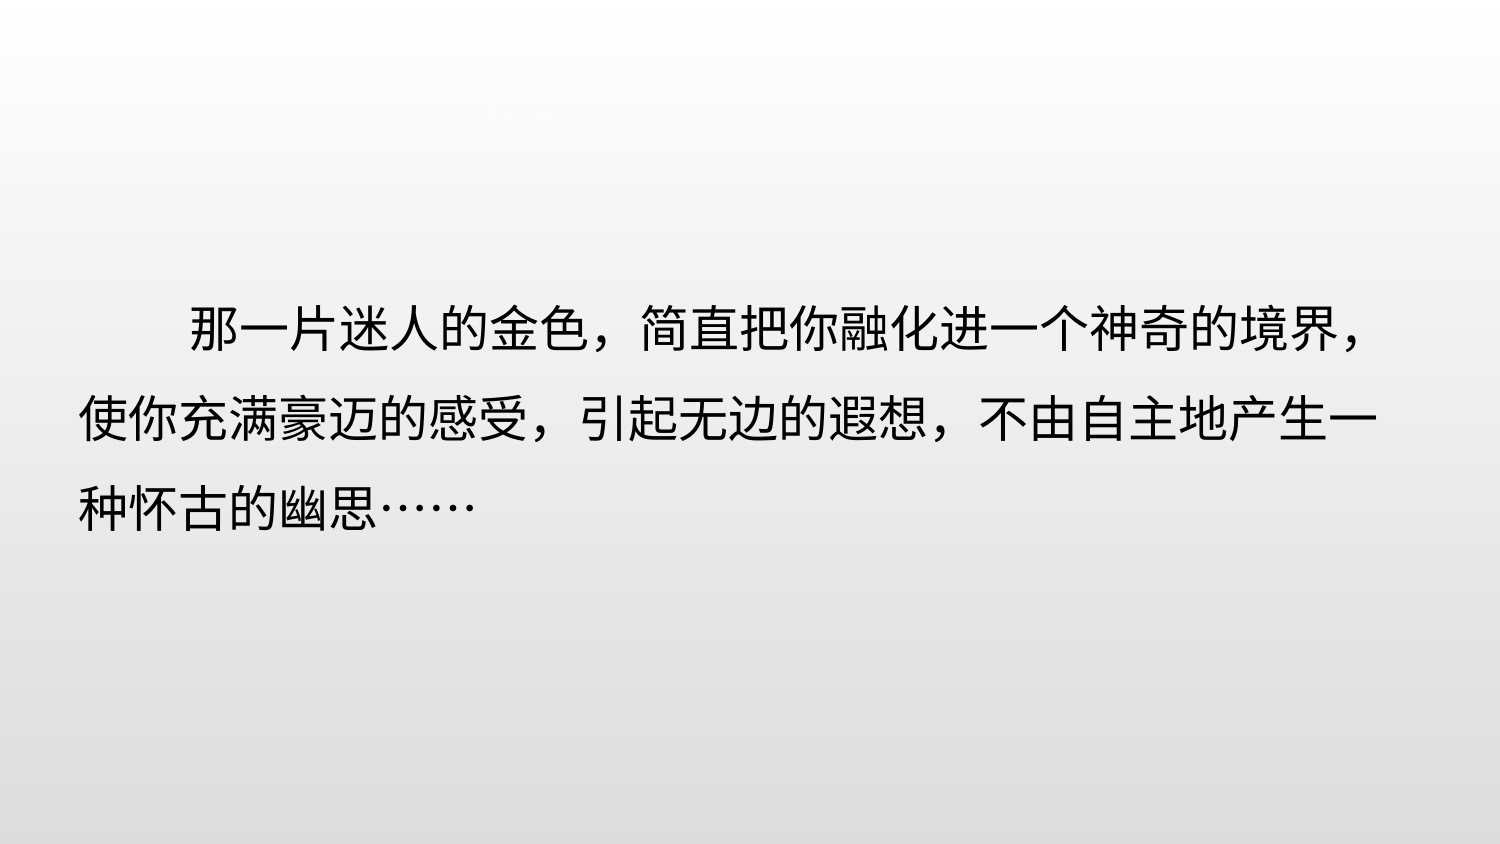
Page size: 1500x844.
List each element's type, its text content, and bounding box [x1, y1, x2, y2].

text_box 那一片迷人的金色，简直把你融化进一个神奇的境界，使你充满豪迈的感受，引起无边的遐想，不由自主地产生一种怀古的幽思…… [67, 261, 1415, 633]
